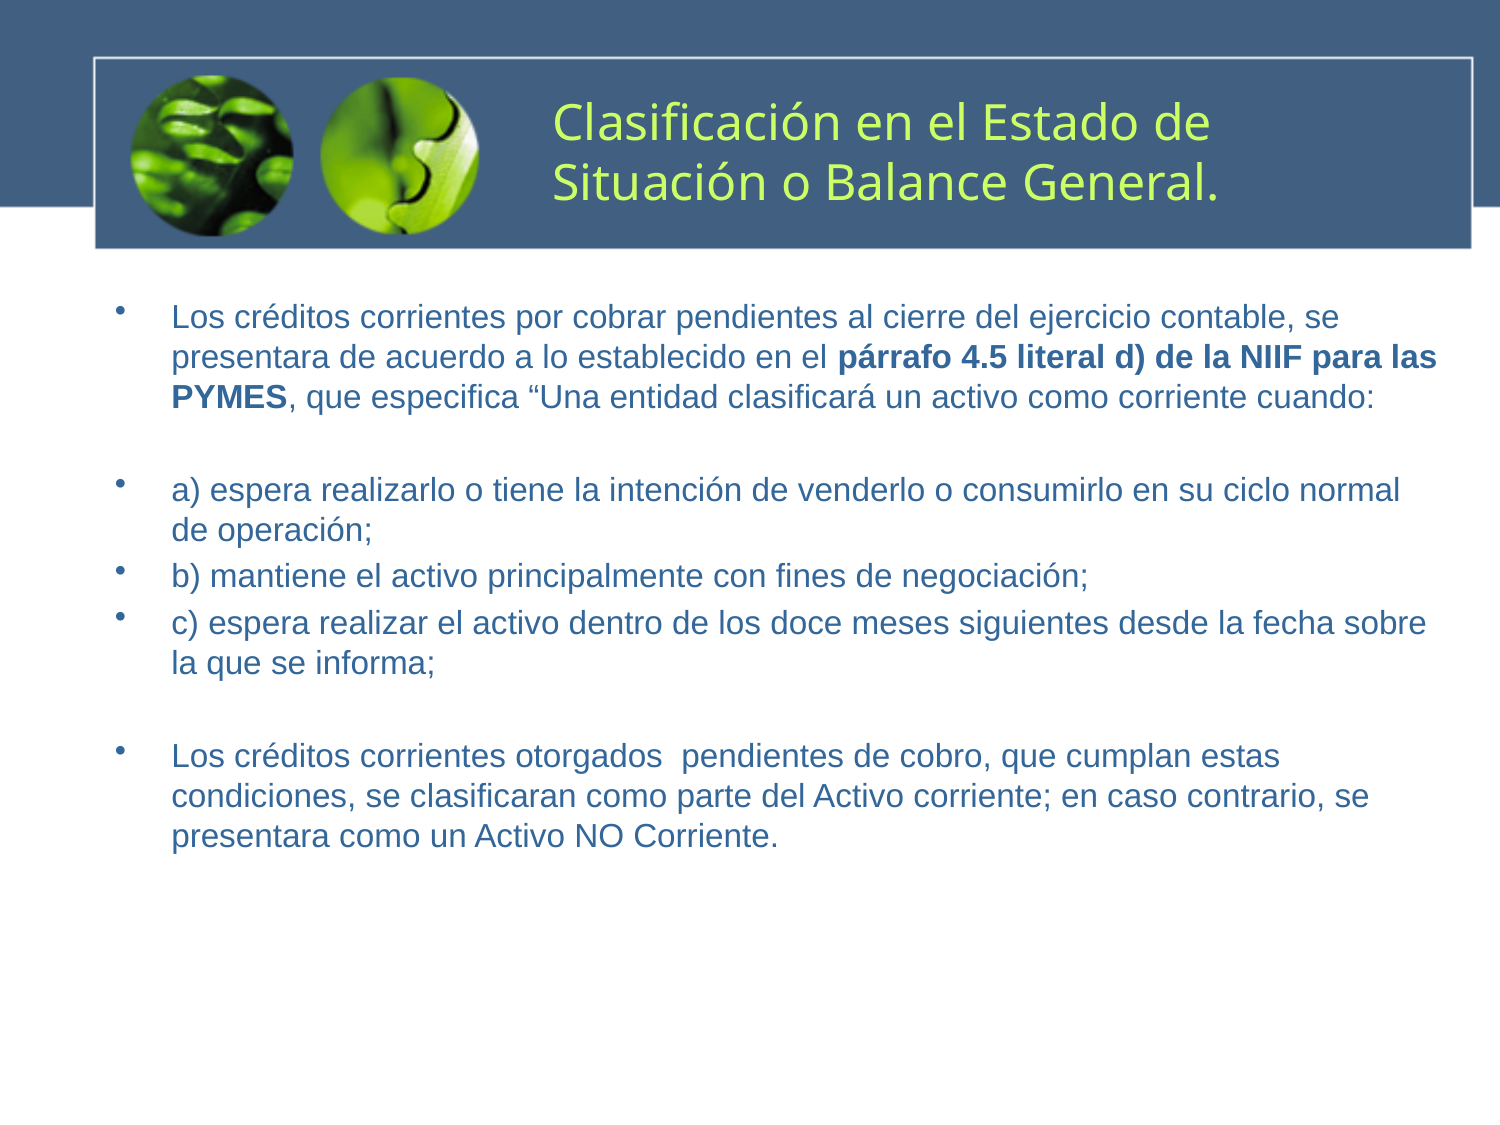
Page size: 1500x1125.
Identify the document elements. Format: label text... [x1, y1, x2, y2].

title Clasificación en el Estado de Situación o Balance General. [537, 62, 1450, 238]
list Los créditos corrientes por cobrar pendientes al cierre del ejercicio contable, se presentara de acuerdo a lo establecido en el párrafo 4.5 literal d) de la NIIF para las PYMES, que especifica “Una entidad clasificará un activo como corriente cuando: a) espera realizarlo o tiene la intención de venderlo o consumirlo en su ciclo normal de operación; b) mantiene el activo principalmente con fines de negociación; c) espera realizar el activo dentro de los doce meses siguientes desde la fecha sobre la que se informa; Los créditos corrientes otorgados pendientes de cobro, que cumplan estas condiciones, se clasificaran como parte del Activo corriente; en caso contrario, se presentara como un Activo NO Corriente. [99, 287, 1463, 988]
picture [0, 0, 1500, 1125]
